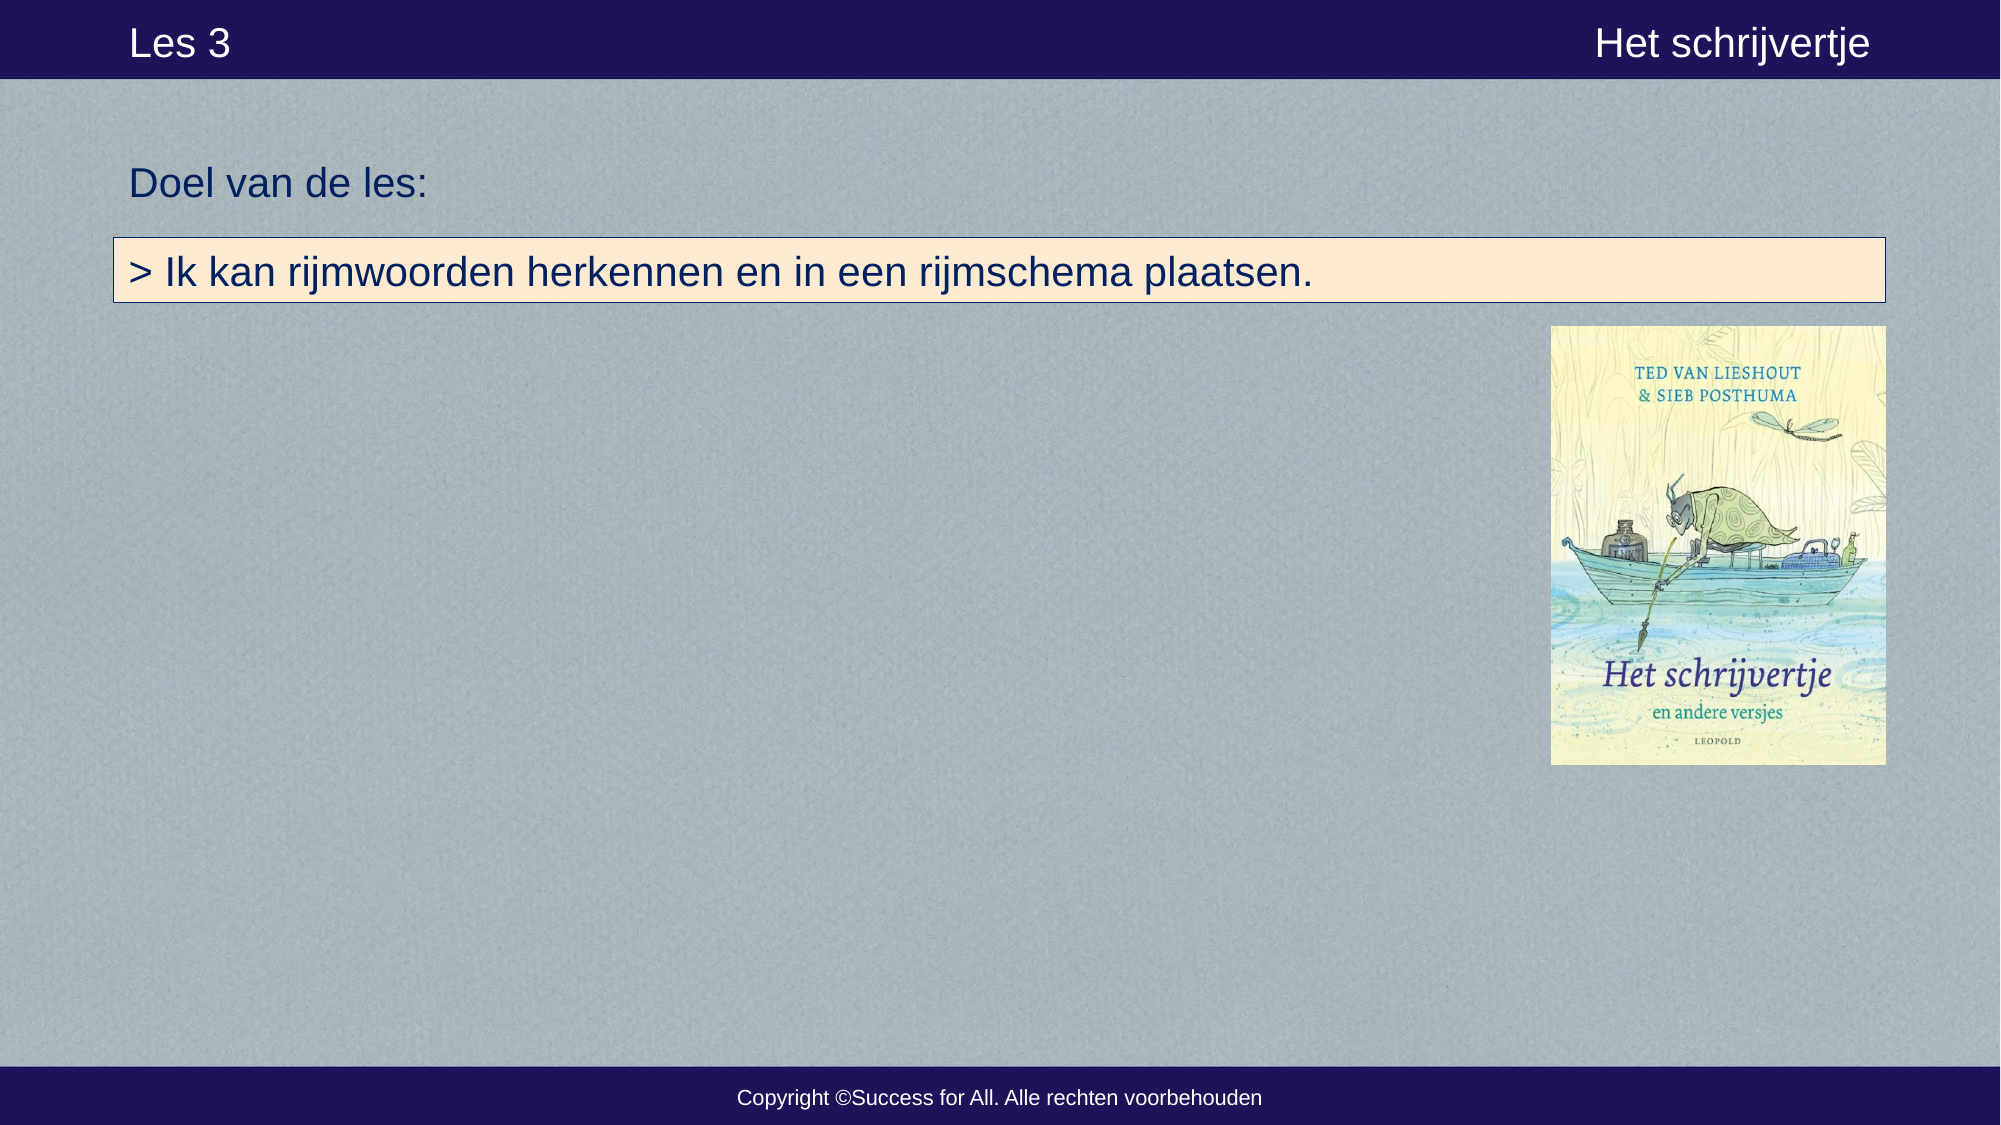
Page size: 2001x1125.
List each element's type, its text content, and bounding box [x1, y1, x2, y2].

text_box Doel van de les: [113, 148, 1635, 214]
text_box Het schrijvertje [999, 8, 1886, 73]
text_box Copyright ©Success for All. Alle rechten voorbehouden [0, 1076, 2000, 1125]
text_box > Ik kan rijmwoorden herkennen en in een rijmschema plaatsen. [113, 237, 1886, 303]
text_box Les 3 [114, 8, 354, 73]
picture [0, 0, 2001, 1125]
